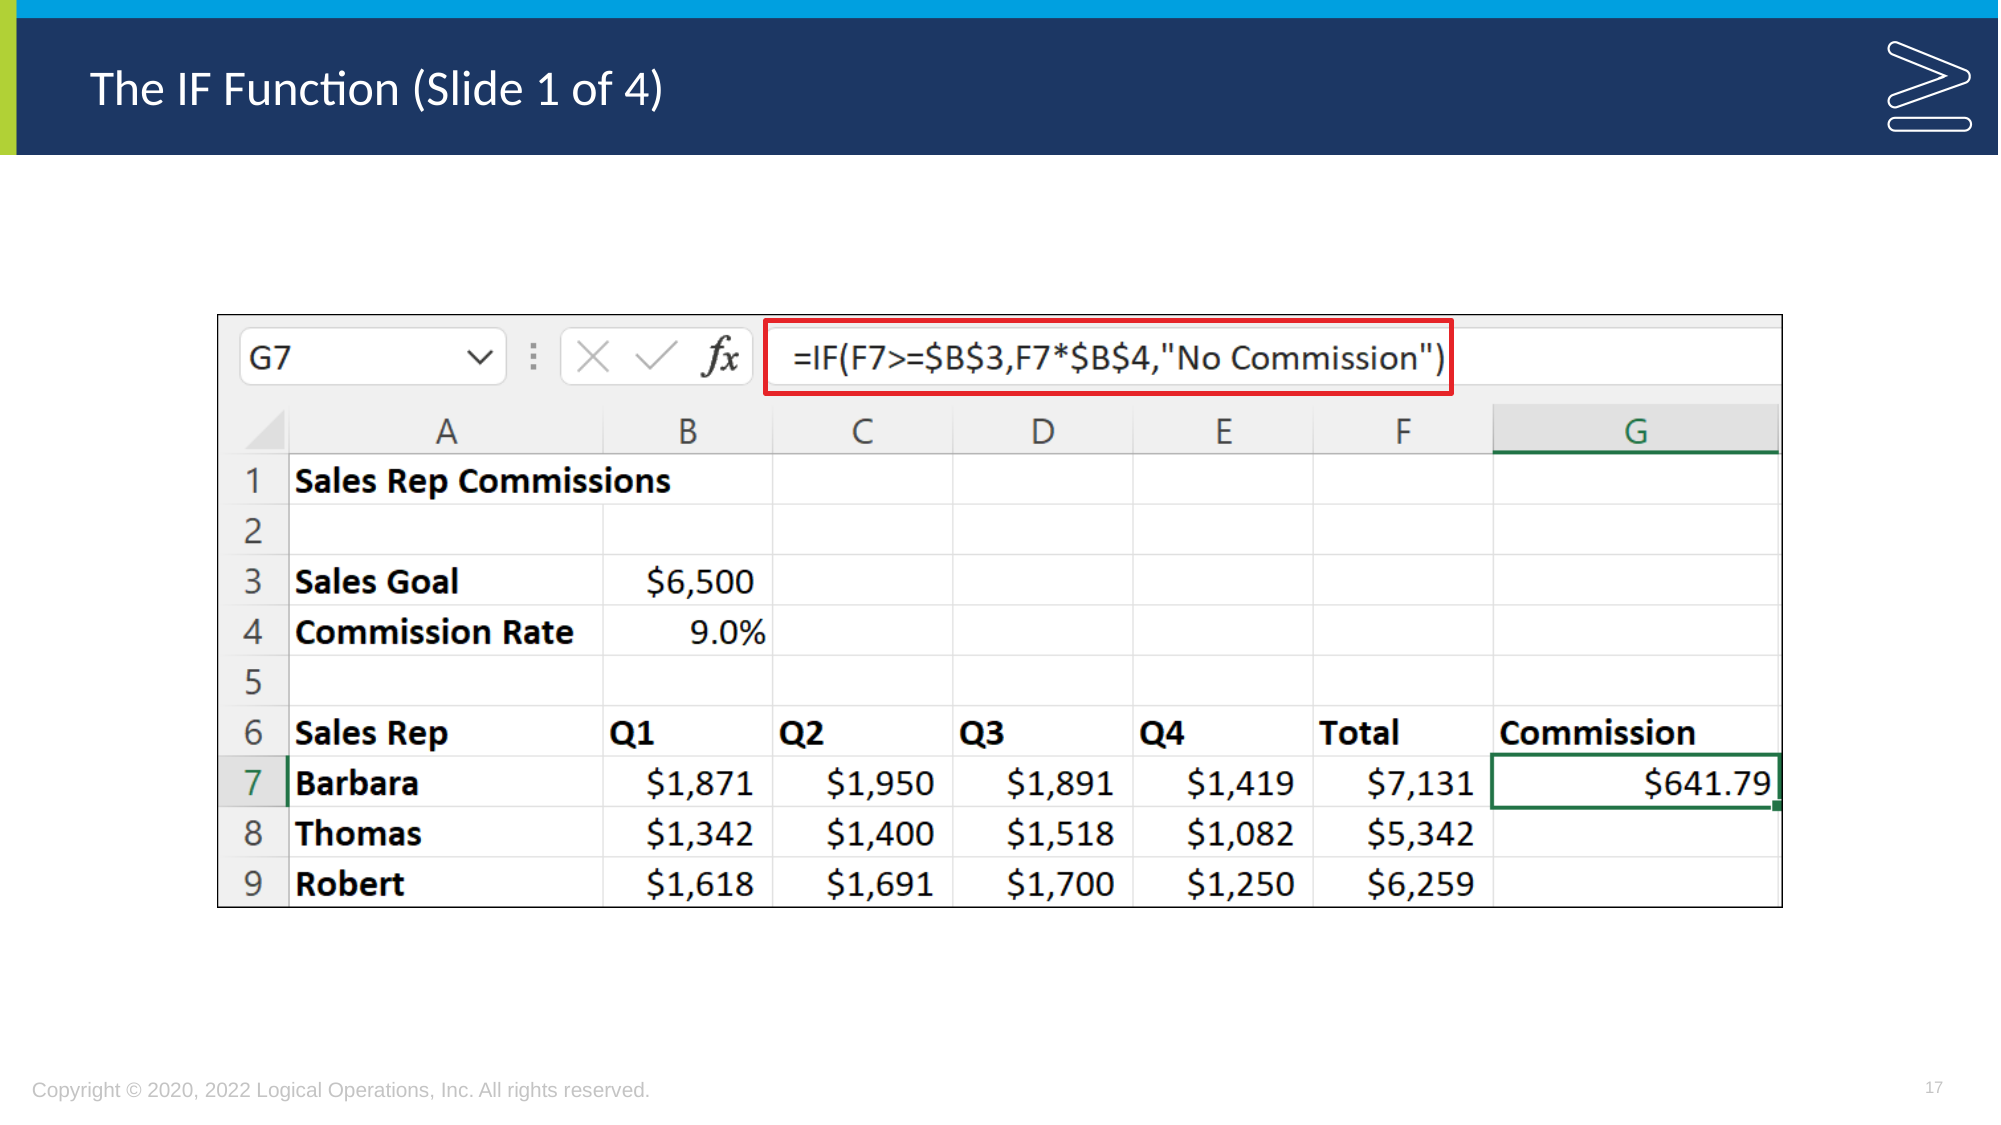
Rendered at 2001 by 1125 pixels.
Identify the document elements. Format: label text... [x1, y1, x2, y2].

picture [0, 0, 74, 155]
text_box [217, 314, 1783, 908]
title The IF Function (Slide 1 of 4) [74, 16, 1850, 155]
picture [1850, 19, 1998, 155]
slide_number 17 [1491, 1057, 1959, 1118]
